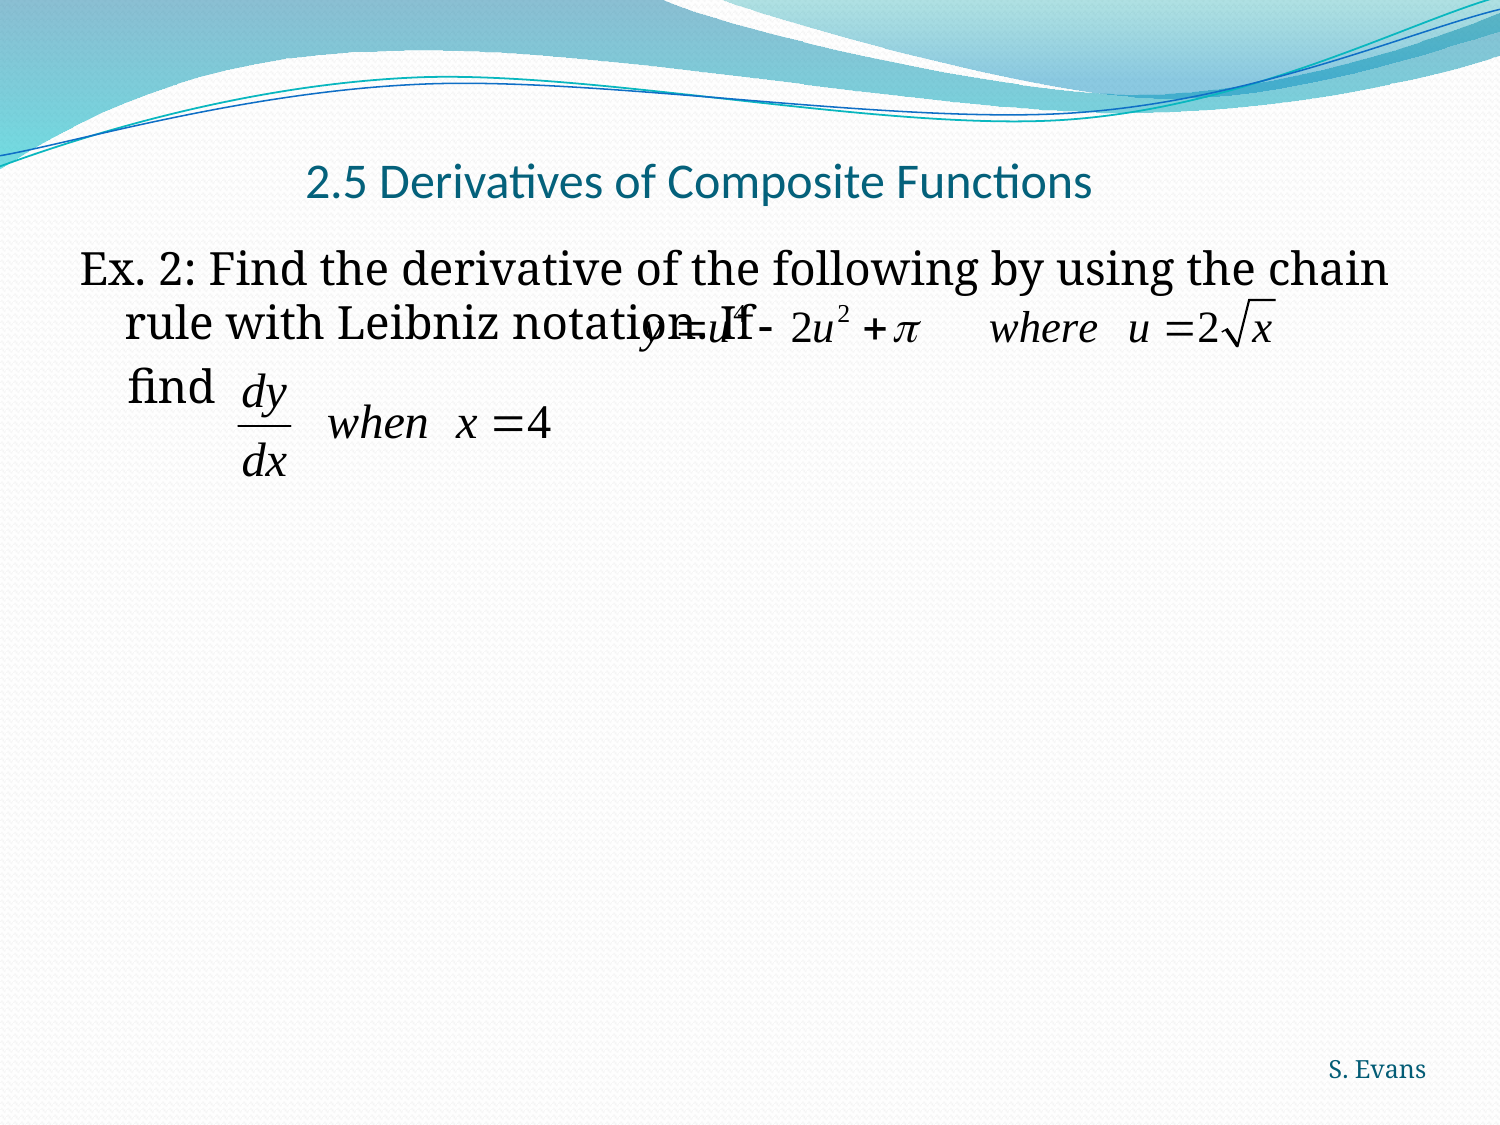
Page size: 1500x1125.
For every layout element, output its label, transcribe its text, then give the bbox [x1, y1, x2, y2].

footer S. Evans [1328, 1023, 1441, 1084]
title 2.5 Derivatives of Composite Functions [147, 115, 1425, 209]
list Ex. 2: Find the derivative of the following by using the chain rule with Leibniz notation. If find [64, 231, 1425, 1038]
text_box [631, 290, 1285, 362]
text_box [229, 361, 562, 487]
